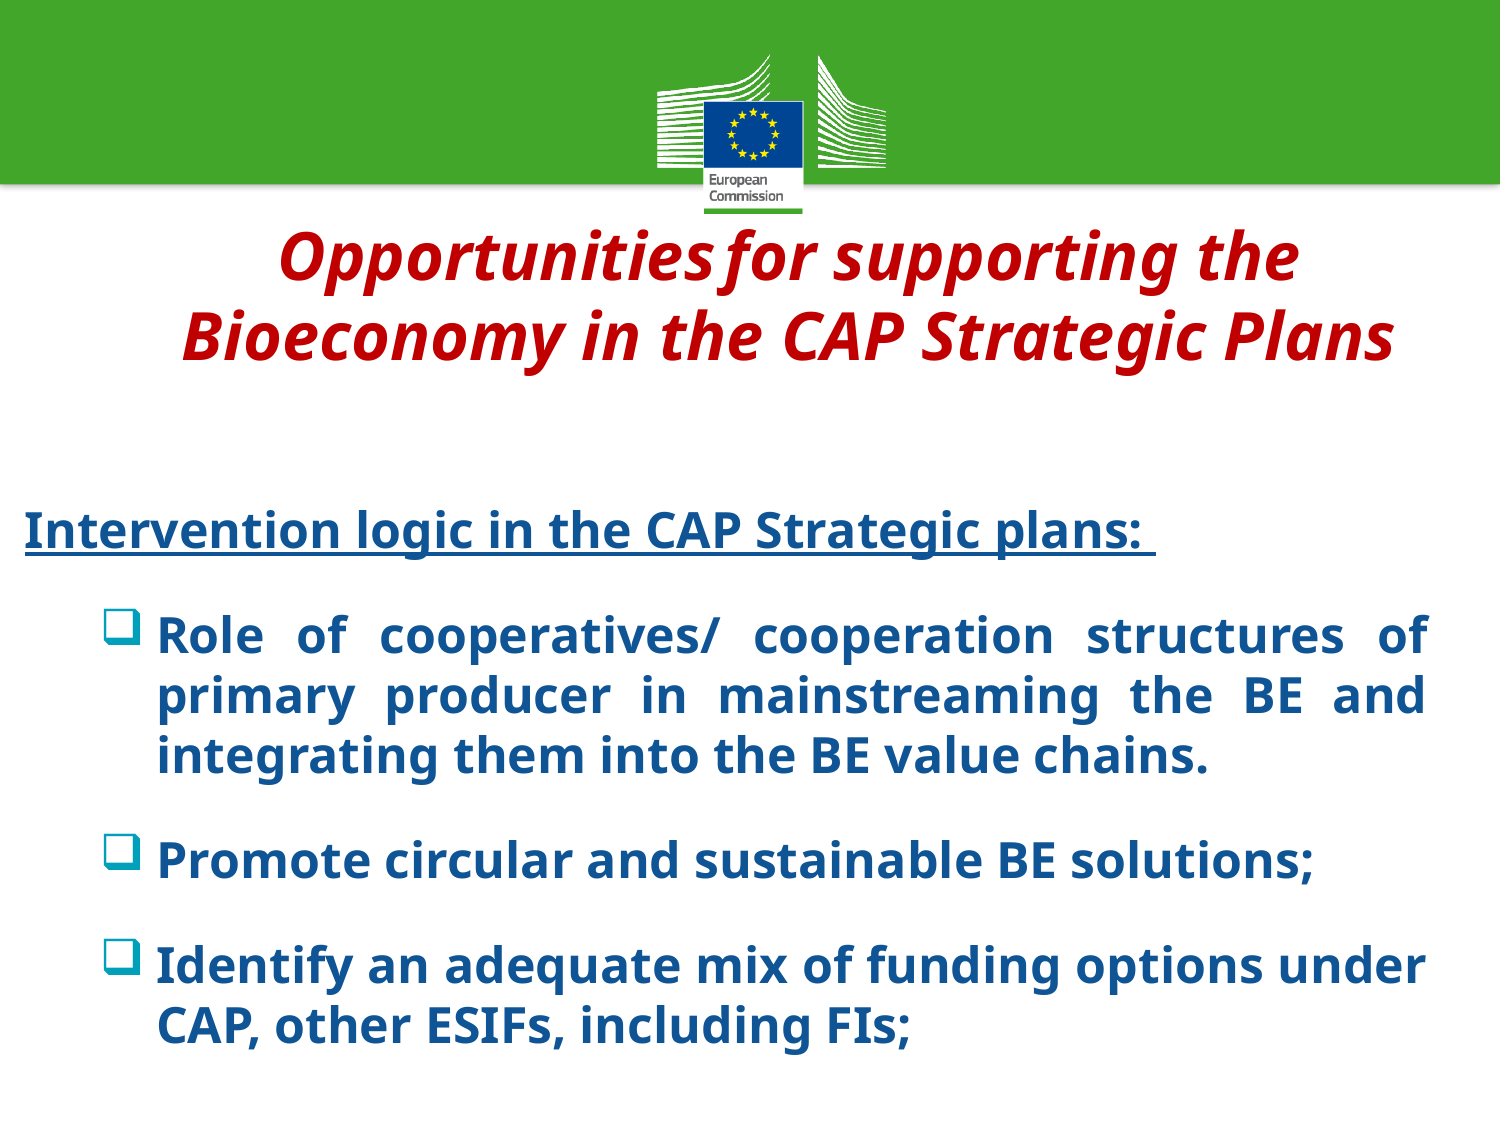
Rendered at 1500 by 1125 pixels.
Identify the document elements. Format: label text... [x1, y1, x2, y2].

picture [620, 54, 886, 206]
text_box Intervention logic in the CAP Strategic plans: Role of cooperatives/ cooperation structures of primary producer in mainstreaming the BE and integrating them into the BE value chains. Promote circular and sustainable BE solutions; Identify an adequate mix of funding options under CAP, other ESIFs, including FIs; [9, 542, 1444, 1125]
text_box Opportunities for supporting the Bioeconomy in the CAP Strategic Plans [3, 206, 1500, 542]
